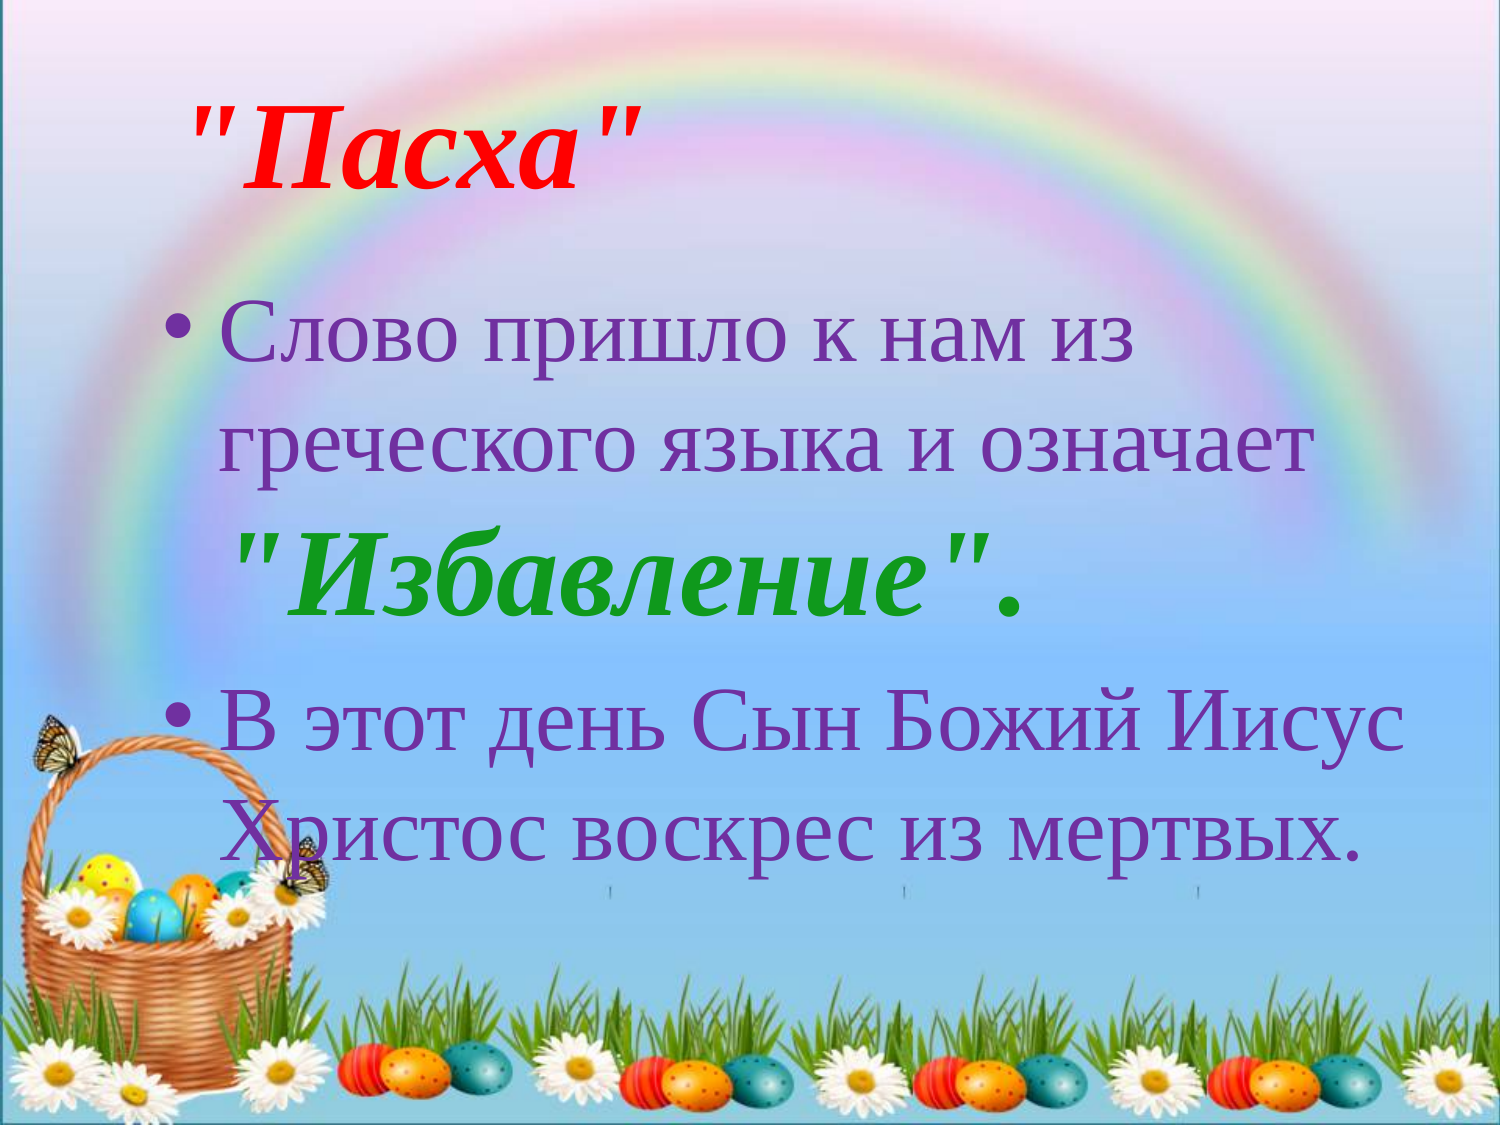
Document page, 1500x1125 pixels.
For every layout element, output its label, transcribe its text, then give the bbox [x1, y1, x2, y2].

picture [0, 0, 1500, 1125]
title "Пасха" [75, 45, 750, 233]
list Слово пришло к нам из греческого языка и означает "Избавление". В этот день Сын Божий Иисус Христос воскрес из мертвых. [147, 262, 1425, 1005]
